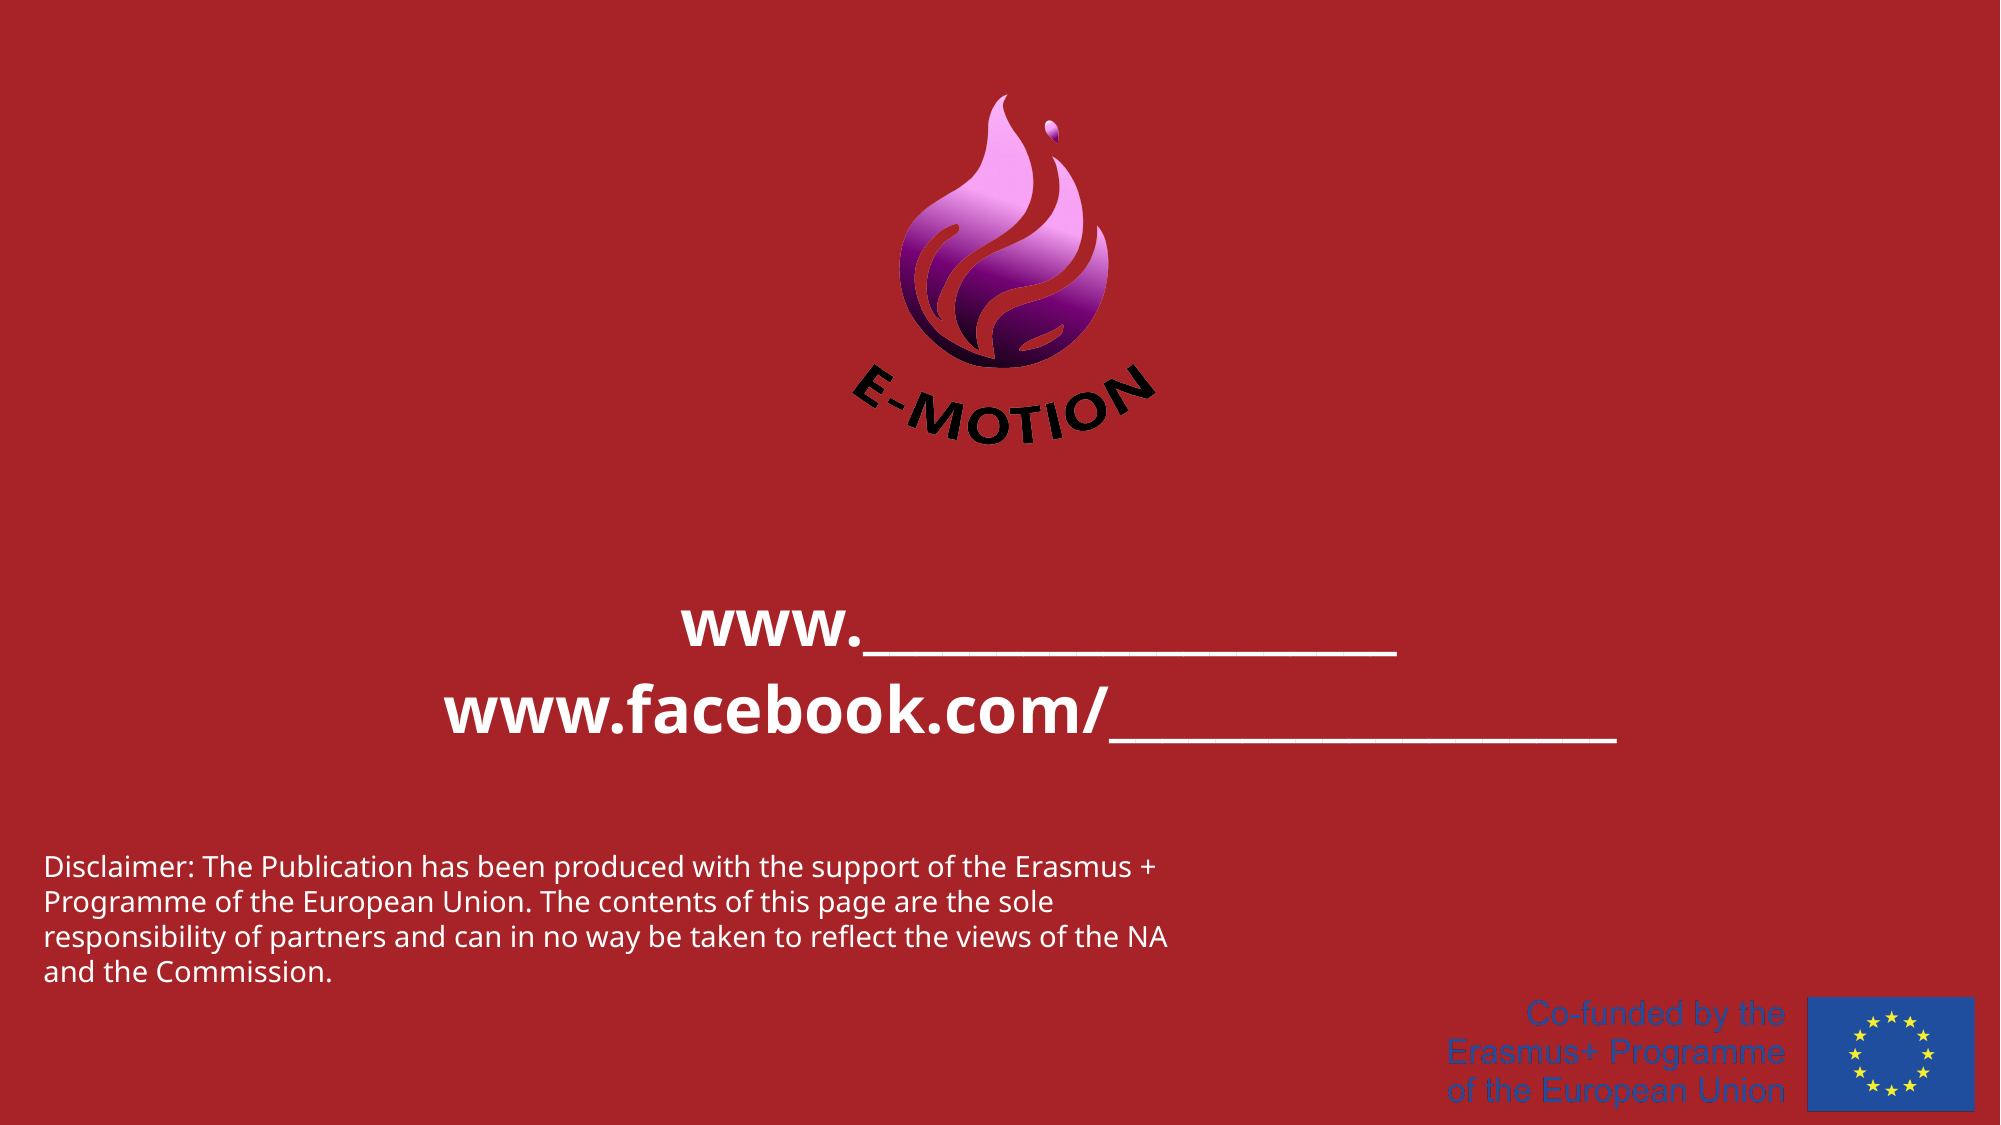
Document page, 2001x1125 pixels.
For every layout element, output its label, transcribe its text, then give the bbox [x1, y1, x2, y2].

picture [724, 12, 1276, 563]
text_box www.____________________ www.facebook.com/___________________ [320, 529, 1759, 756]
text_box Disclaimer: The Publication has been produced with the support of the Erasmus + Programme of the European Union. The contents of this page are the sole responsibility of partners and can in no way be taken to reflect the views of the NA and the Commission. [28, 840, 1202, 996]
